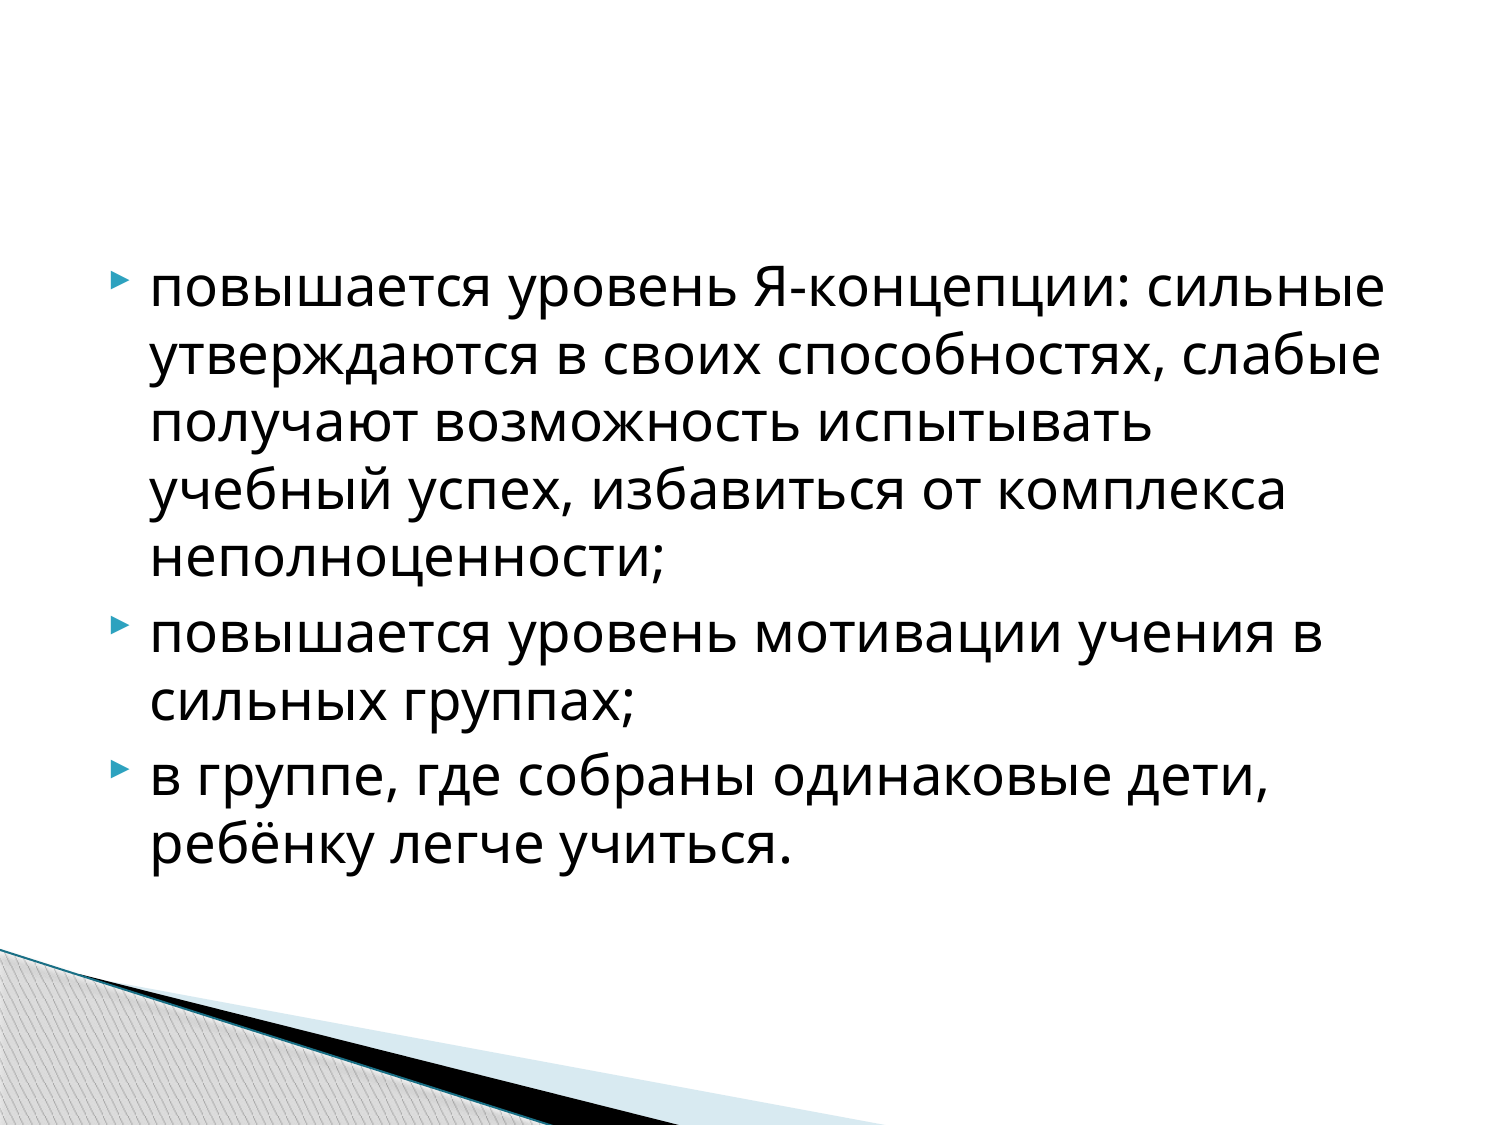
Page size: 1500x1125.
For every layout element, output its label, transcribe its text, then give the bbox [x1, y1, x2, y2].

list повышается уровень Я-концепции: сильные утверждаются в своих способностях, слабые получают возможность испытывать учебный успех, избавиться от комплекса неполноценности; повышается уровень мотивации учения в сильных группах; в группе, где собраны одинаковые дети, ребёнку легче учиться. [75, 243, 1425, 986]
